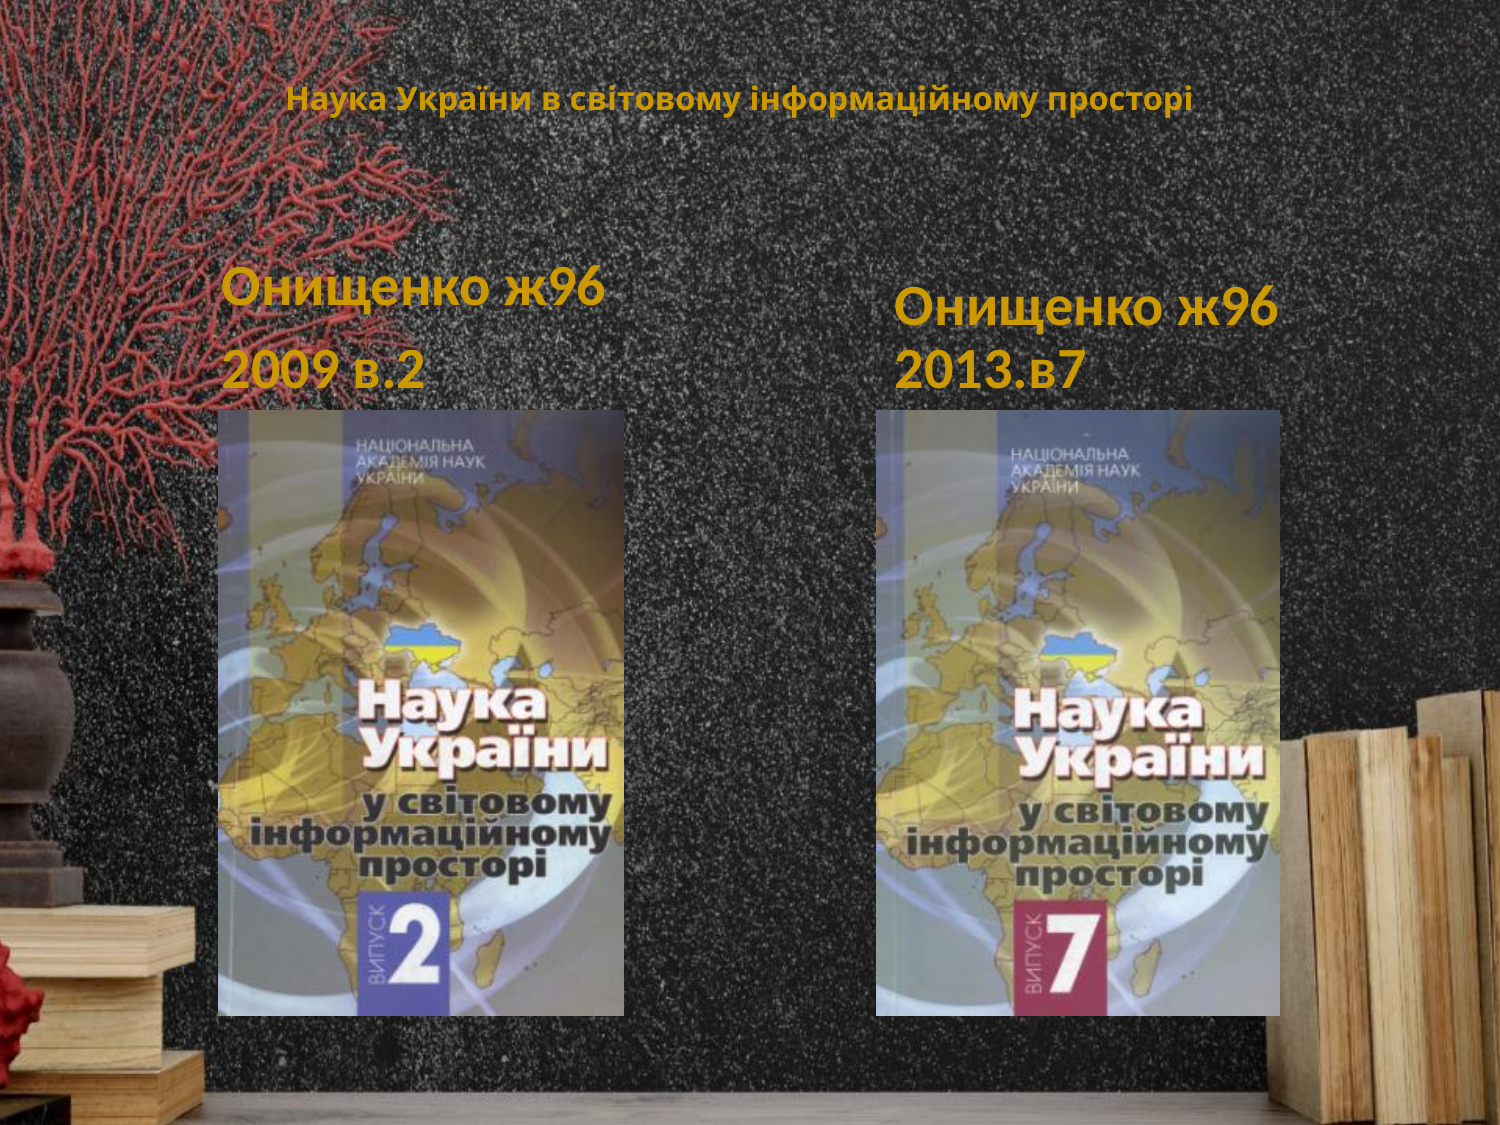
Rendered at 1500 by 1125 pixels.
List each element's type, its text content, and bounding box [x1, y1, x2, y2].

list Онищенко ж96 2013.в7 [879, 251, 1425, 409]
list Онищенко ж96 2009 в.2 [206, 251, 738, 409]
picture [0, 0, 1500, 1125]
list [218, 410, 624, 1016]
title Наука України в світовому інформаційному просторі [64, 30, 1415, 161]
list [876, 410, 1280, 1016]
